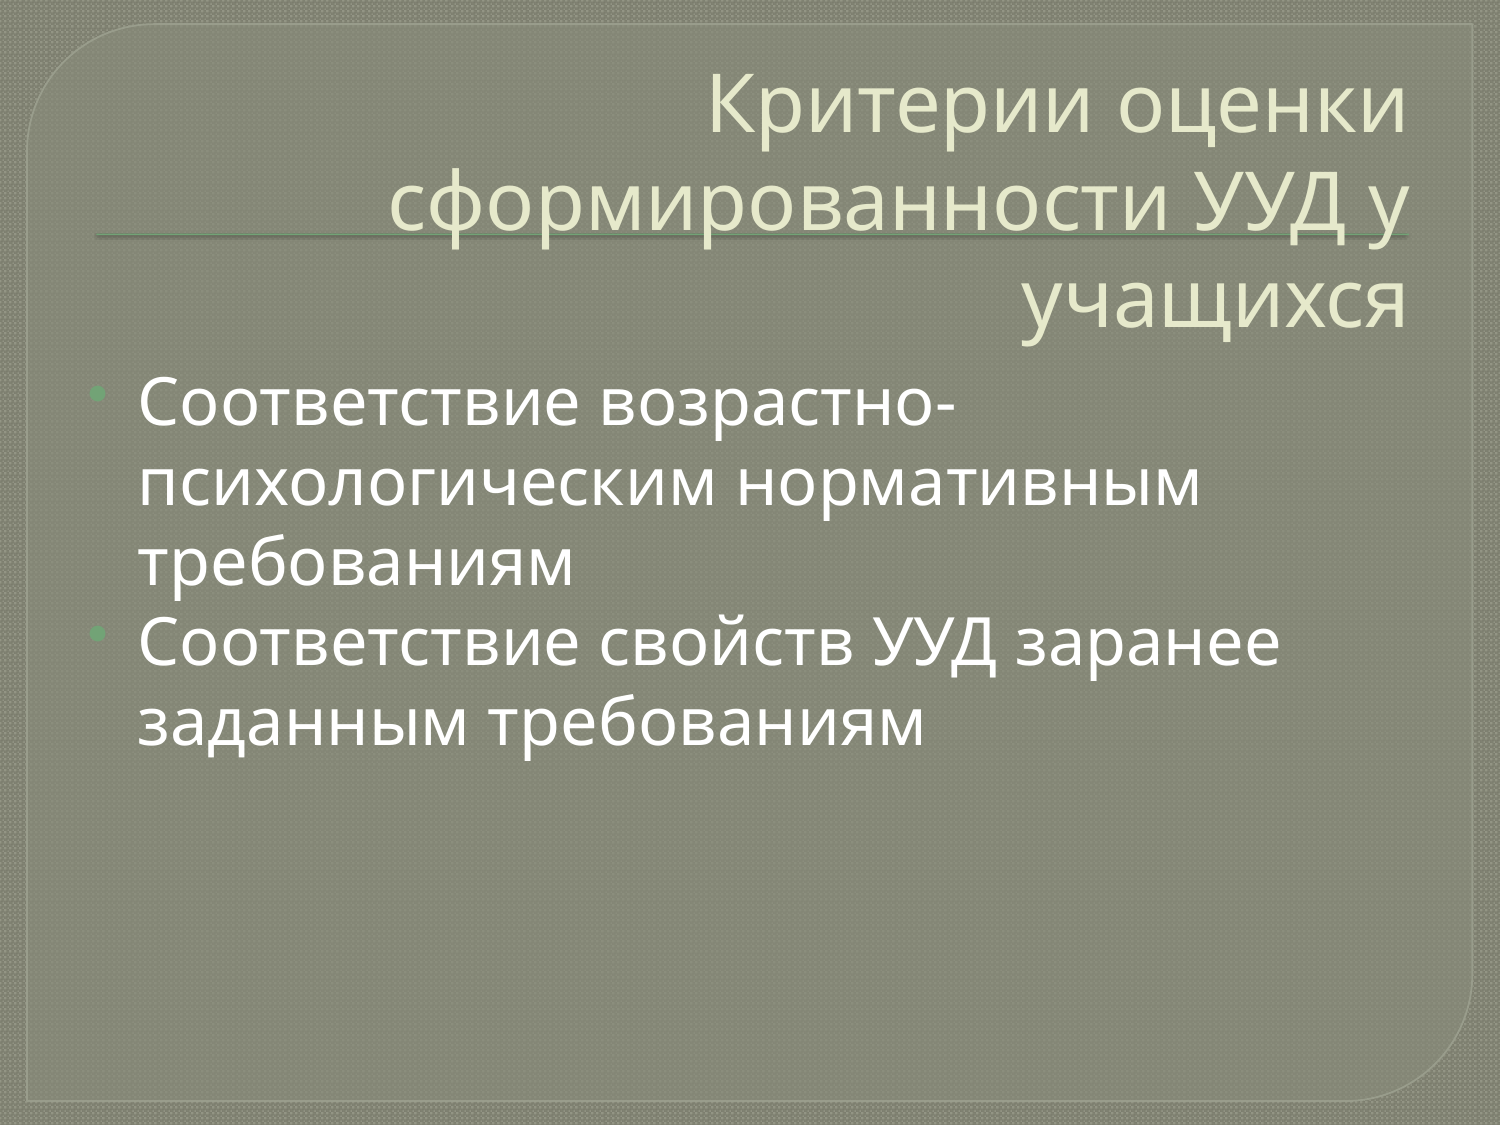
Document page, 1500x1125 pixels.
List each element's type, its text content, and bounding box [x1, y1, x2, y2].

title Критерии оценки сформированности УУД у учащихся [75, 41, 1425, 351]
list Соответствие возрастно-психологическим нормативным требованиям Соответствие свойств УУД заранее заданным требованиям [75, 351, 1425, 1013]
